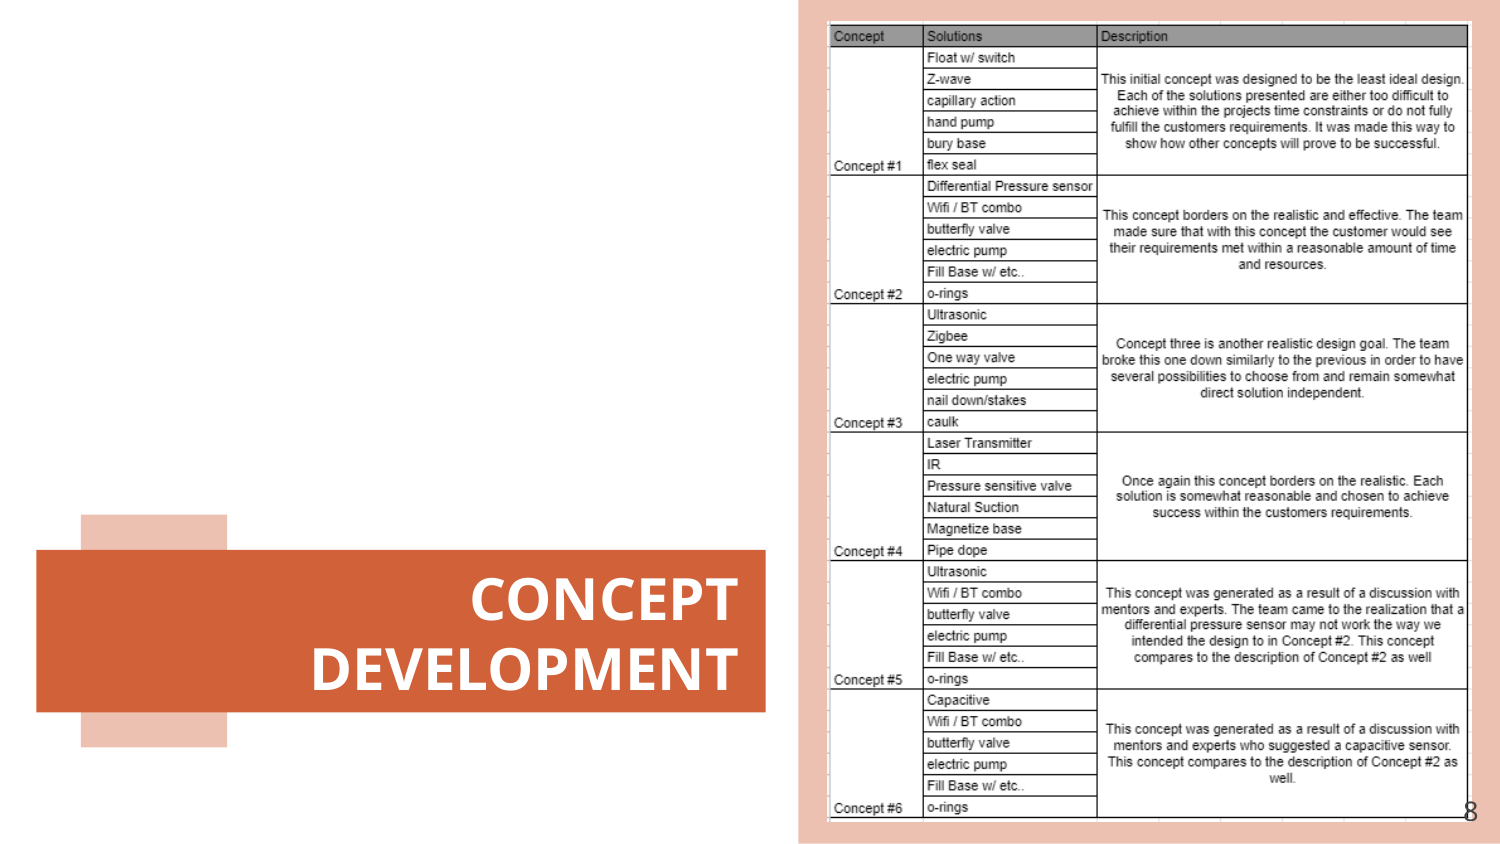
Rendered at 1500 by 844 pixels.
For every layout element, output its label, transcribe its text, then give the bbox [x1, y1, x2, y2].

text_box [36, 549, 168, 713]
slide_number ‹#› [1403, 779, 1494, 844]
text_box [754, 549, 766, 713]
picture [826, 21, 1472, 822]
text_box [80, 713, 228, 748]
text_box [798, 0, 1500, 844]
text_box [80, 514, 228, 549]
title CONCEPT DEVELOPMENT [168, 544, 754, 718]
